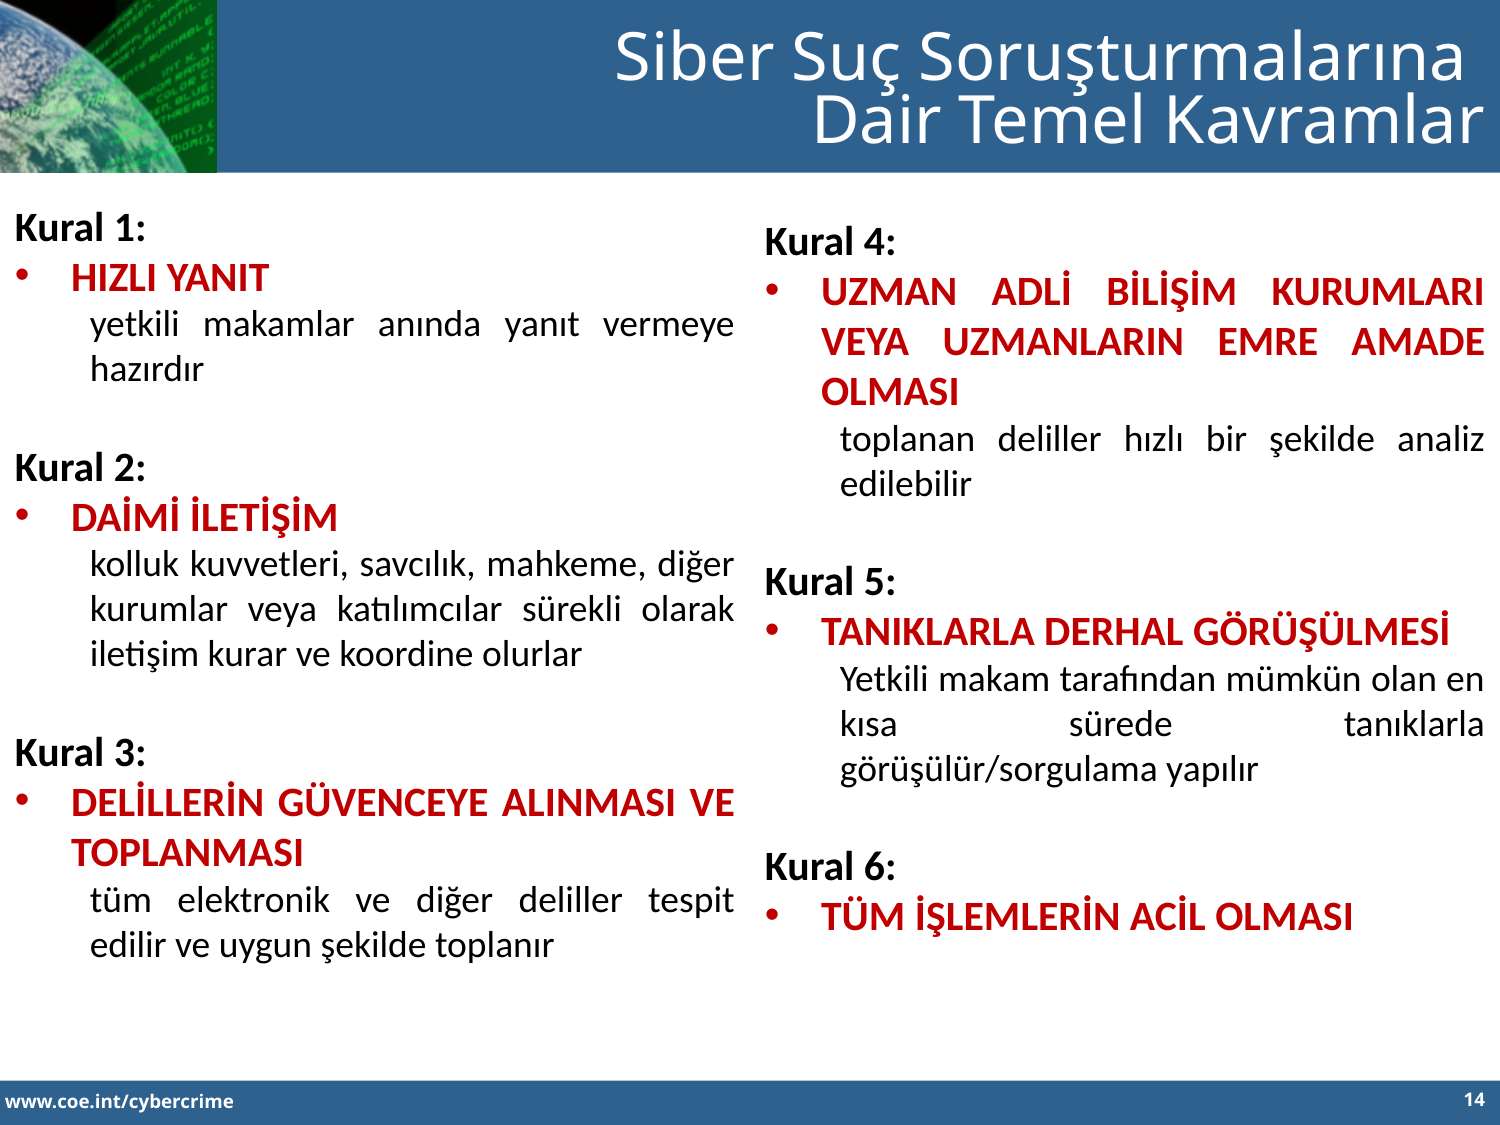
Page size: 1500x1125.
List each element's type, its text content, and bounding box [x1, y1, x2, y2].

picture [0, 1, 217, 173]
text_box Kural 1: HIZLI YANIT yetkili makamlar anında yanıt vermeye hazırdır Kural 2: DAİMİ İLETİŞİM kolluk kuvvetleri, savcılık, mahkeme, diğer kurumlar veya katılımcılar sürekli olarak iletişim kurar ve koordine olurlar Kural 3: DELİLLERİN GÜVENCEYE ALINMASI VE TOPLANMASI tüm elektronik ve diğer deliller tespit edilir ve uygun şekilde toplanır [0, 191, 750, 972]
slide_number 14 [1149, 1079, 1500, 1125]
text_box Siber Suç Soruşturmalarına Dair Temel Kavramlar [359, 16, 1500, 169]
text_box Kural 4: UZMAN ADLİ BİLİŞİM KURUMLARI VEYA UZMANLARIN EMRE AMADE OLMASI toplanan deliller hızlı bir şekilde analiz edilebilir Kural 5: TANIKLARLA DERHAL GÖRÜŞÜLMESİ Yetkili makam tarafından mümkün olan en kısa sürede tanıklarla görüşülür/sorgulama yapılır Kural 6: TÜM İŞLEMLERİN ACİL OLMASI [749, 206, 1500, 947]
